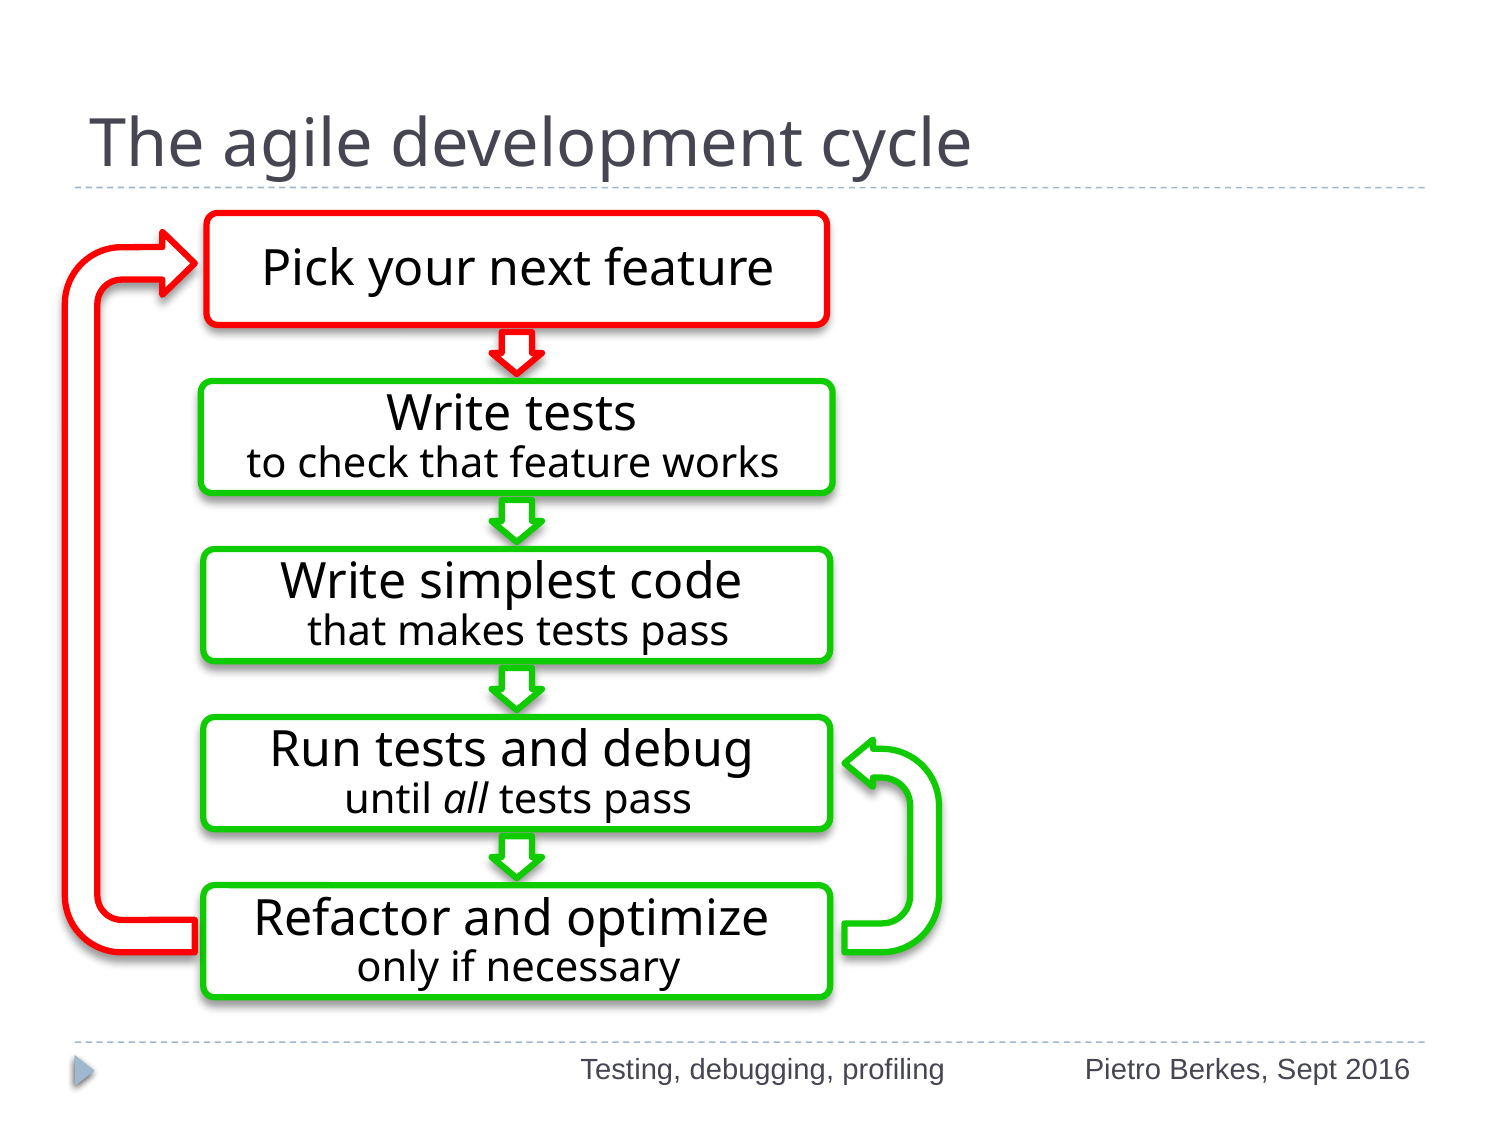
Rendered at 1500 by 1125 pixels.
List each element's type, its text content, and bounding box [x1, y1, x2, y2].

footer Testing, debugging, profiling [475, 1042, 1051, 1103]
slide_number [1051, 1042, 1426, 1103]
title The agile development cycle [75, 37, 1425, 188]
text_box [0, 212, 1109, 998]
